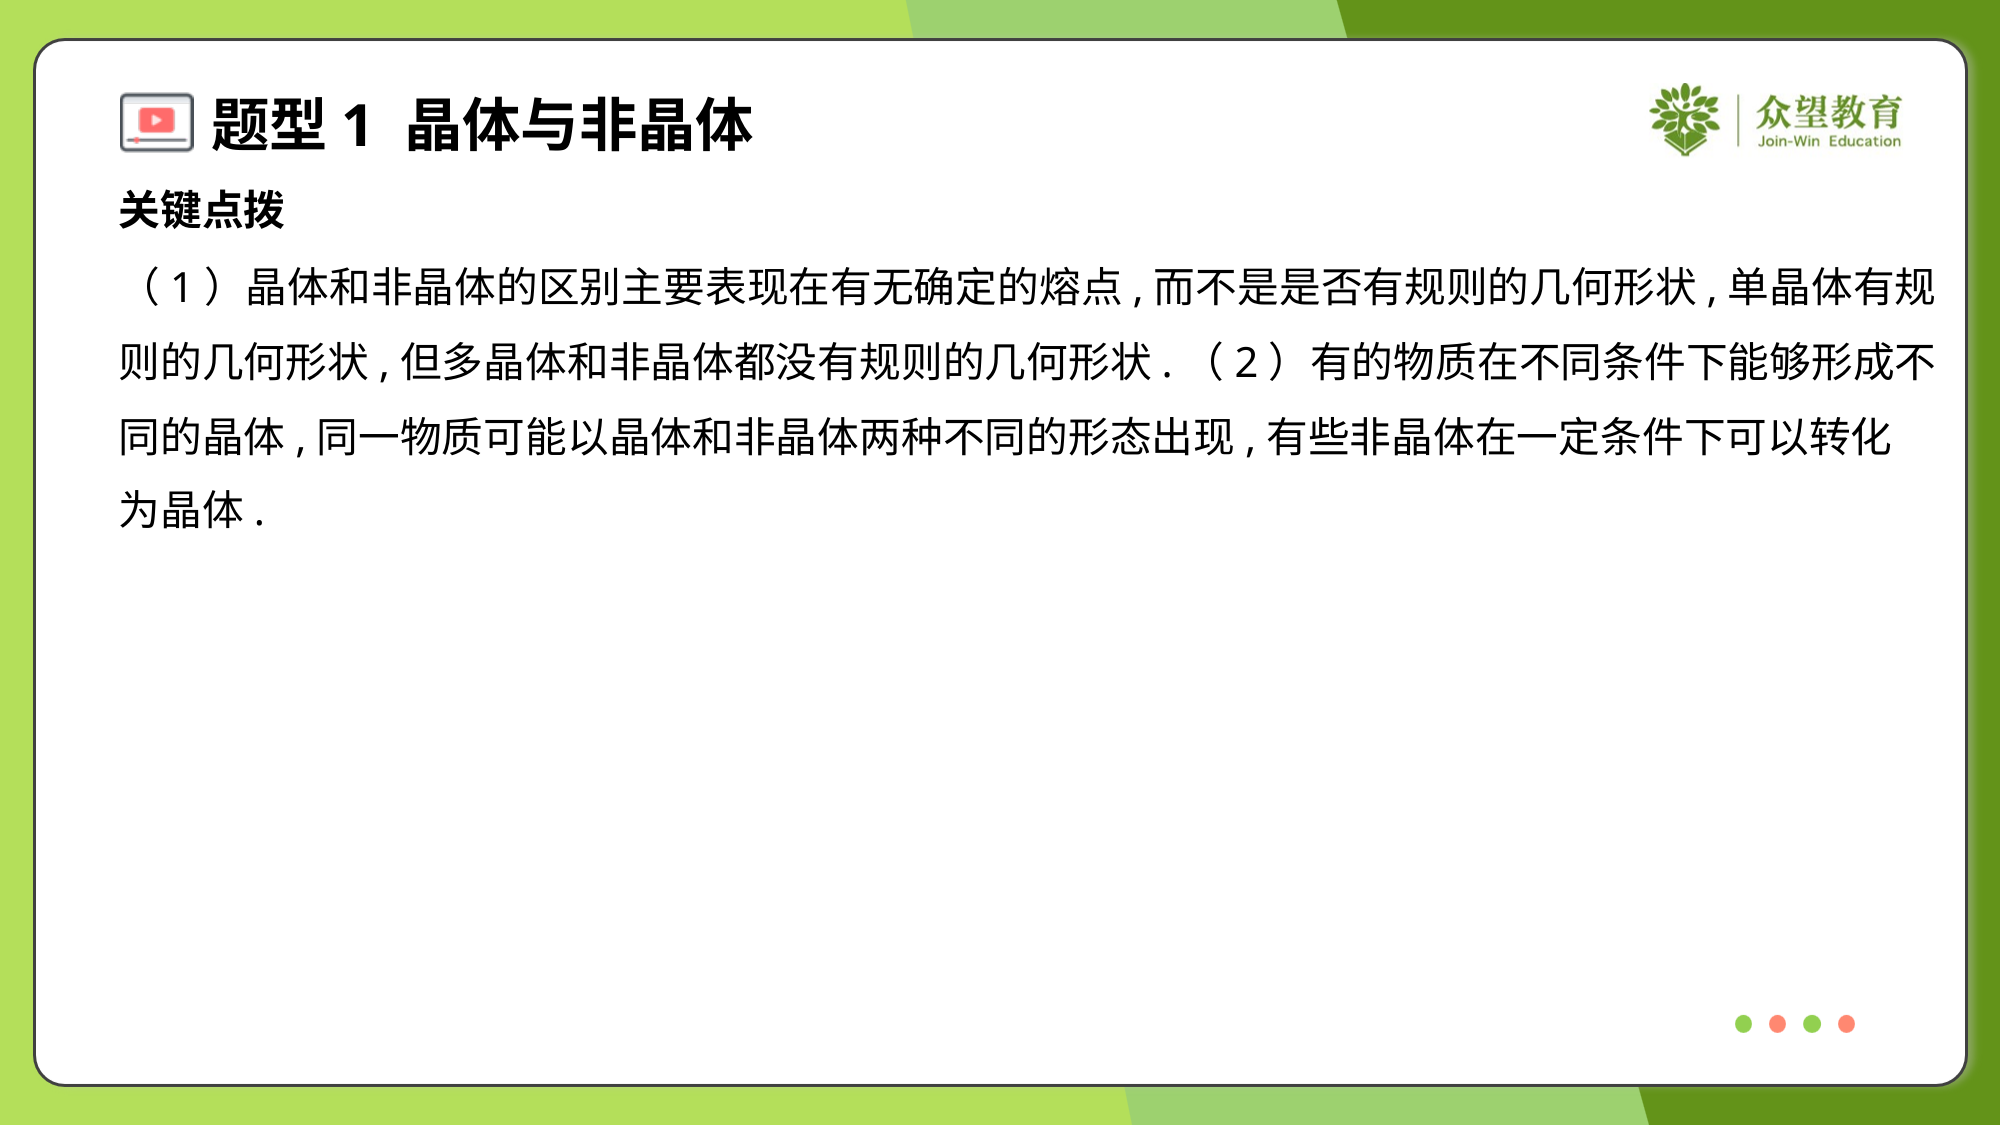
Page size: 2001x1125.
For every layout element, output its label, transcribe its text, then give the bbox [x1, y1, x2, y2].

picture [0, 0, 2000, 1125]
text_box 关键点拨 （1）晶体和非晶体的区别主要表现在有无确定的熔点,而不是是否有规则的几何形状,单晶体有规 则的几何形状,但多晶体和非晶体都没有规则的几何形状.（2）有的物质在不同条件下能够形成不 同的晶体,同一物质可能以晶体和非晶体两种不同的形态出现,有些非晶体在一定条件下可以转化 为晶体. [118, 158, 1883, 527]
